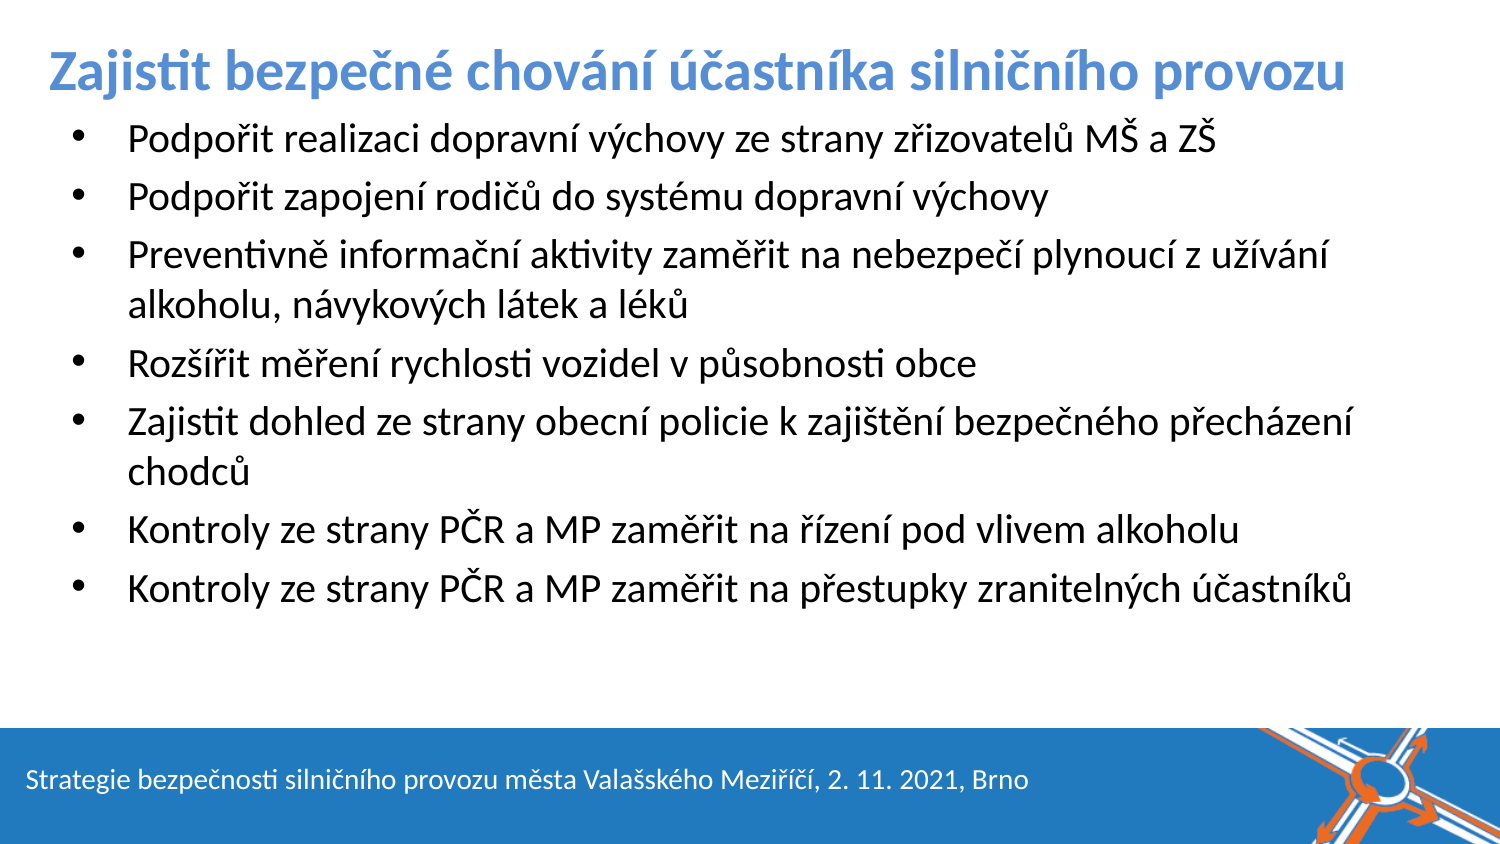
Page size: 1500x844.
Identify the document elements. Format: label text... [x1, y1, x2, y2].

list Podpořit realizaci dopravní výchovy ze strany zřizovatelů MŠ a ZŠ Podpořit zapojení rodičů do systému dopravní výchovy Preventivně informační aktivity zaměřit na nebezpečí plynoucí z užívání alkoholu, návykových látek a léků Rozšířit měření rychlosti vozidel v působnosti obce Zajistit dohled ze strany obecní policie k zajištění bezpečného přecházení chodců Kontroly ze strany PČR a MP zaměřit na řízení pod vlivem alkoholu Kontroly ze strany PČR a MP zaměřit na přestupky zranitelných účastníků [56, 102, 1474, 647]
text_box Strategie bezpečnosti silničního provozu města Valašského Meziříčí, 2. 11. 2021, Brno [10, 752, 1447, 803]
picture [0, 728, 1500, 844]
title Zajistit bezpečné chování účastníka silničního provozu [34, 20, 1385, 113]
